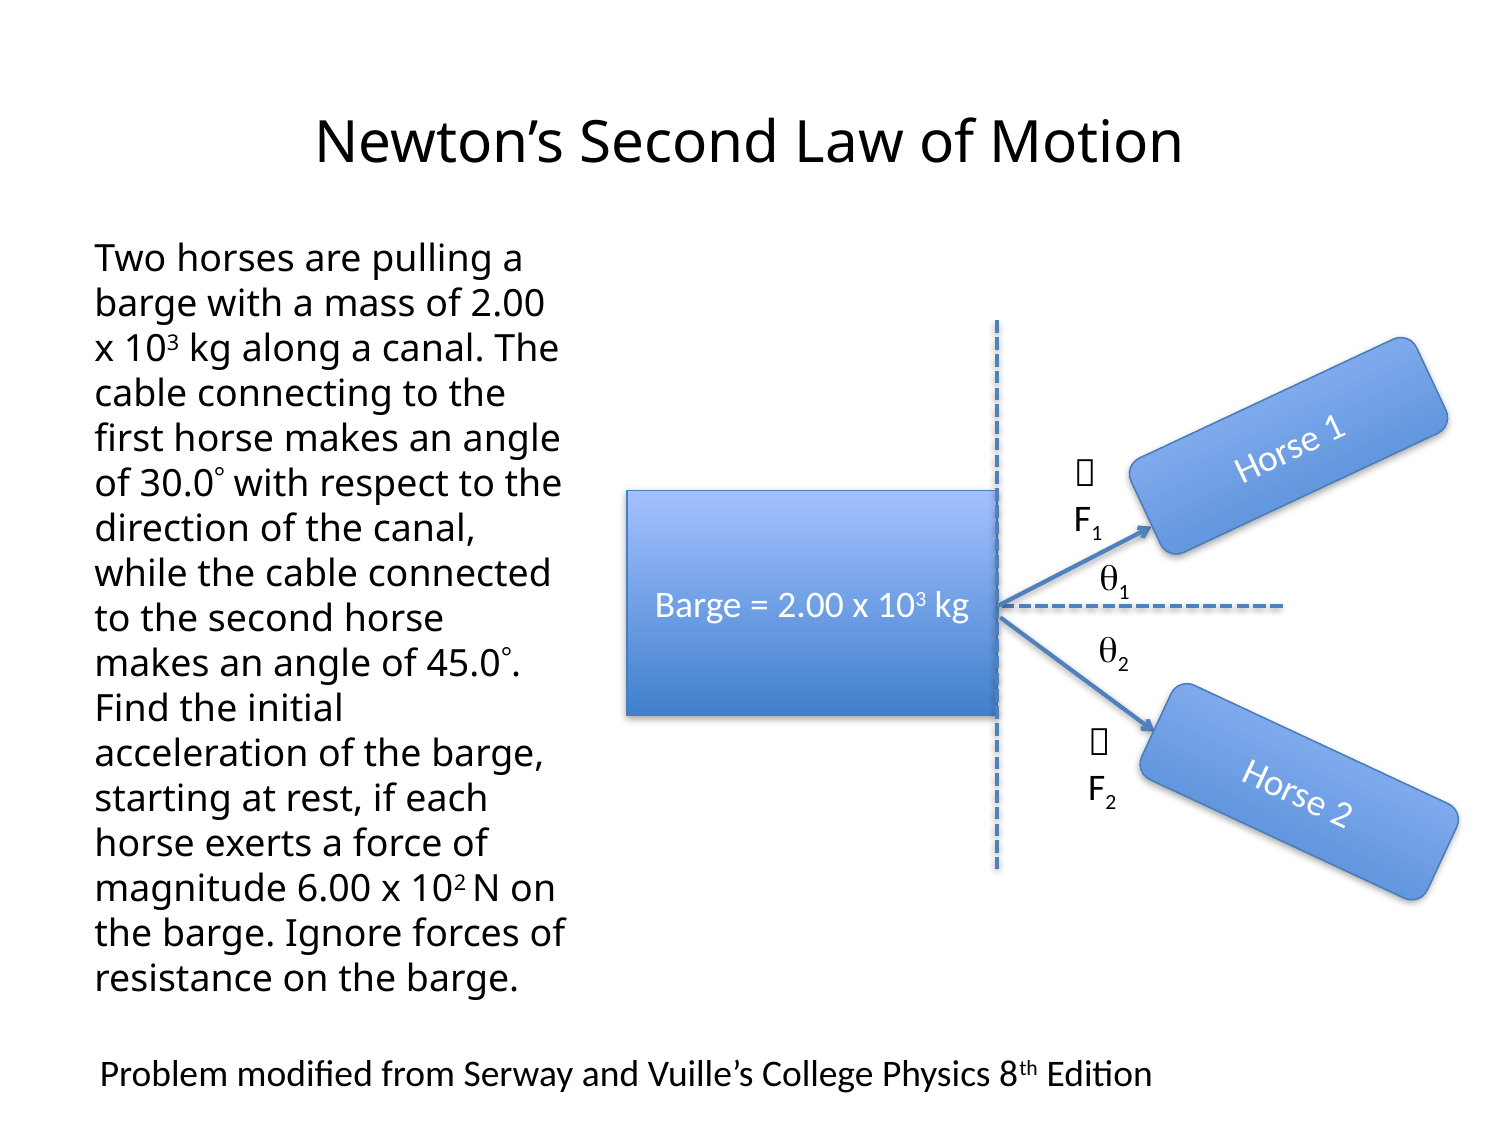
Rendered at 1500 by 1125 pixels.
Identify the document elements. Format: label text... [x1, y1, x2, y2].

title Newton’s Second Law of Motion [75, 45, 1425, 233]
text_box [626, 320, 1458, 869]
text_box Problem modified from Serway and Vuille’s College Physics 8th Edition [85, 1041, 1169, 1102]
text_box Two horses are pulling a barge with a mass of 2.00 x 103 kg along a canal. The cable connecting to the first horse makes an angle of 30.0 with respect to the direction of the canal, while the cable connected to the second horse makes an angle of 45.0. Find the initial acceleration of the barge, starting at rest, if each horse exerts a force of magnitude 6.00 x 102 N on the barge. Ignore forces of resistance on the barge. [79, 227, 583, 1007]
